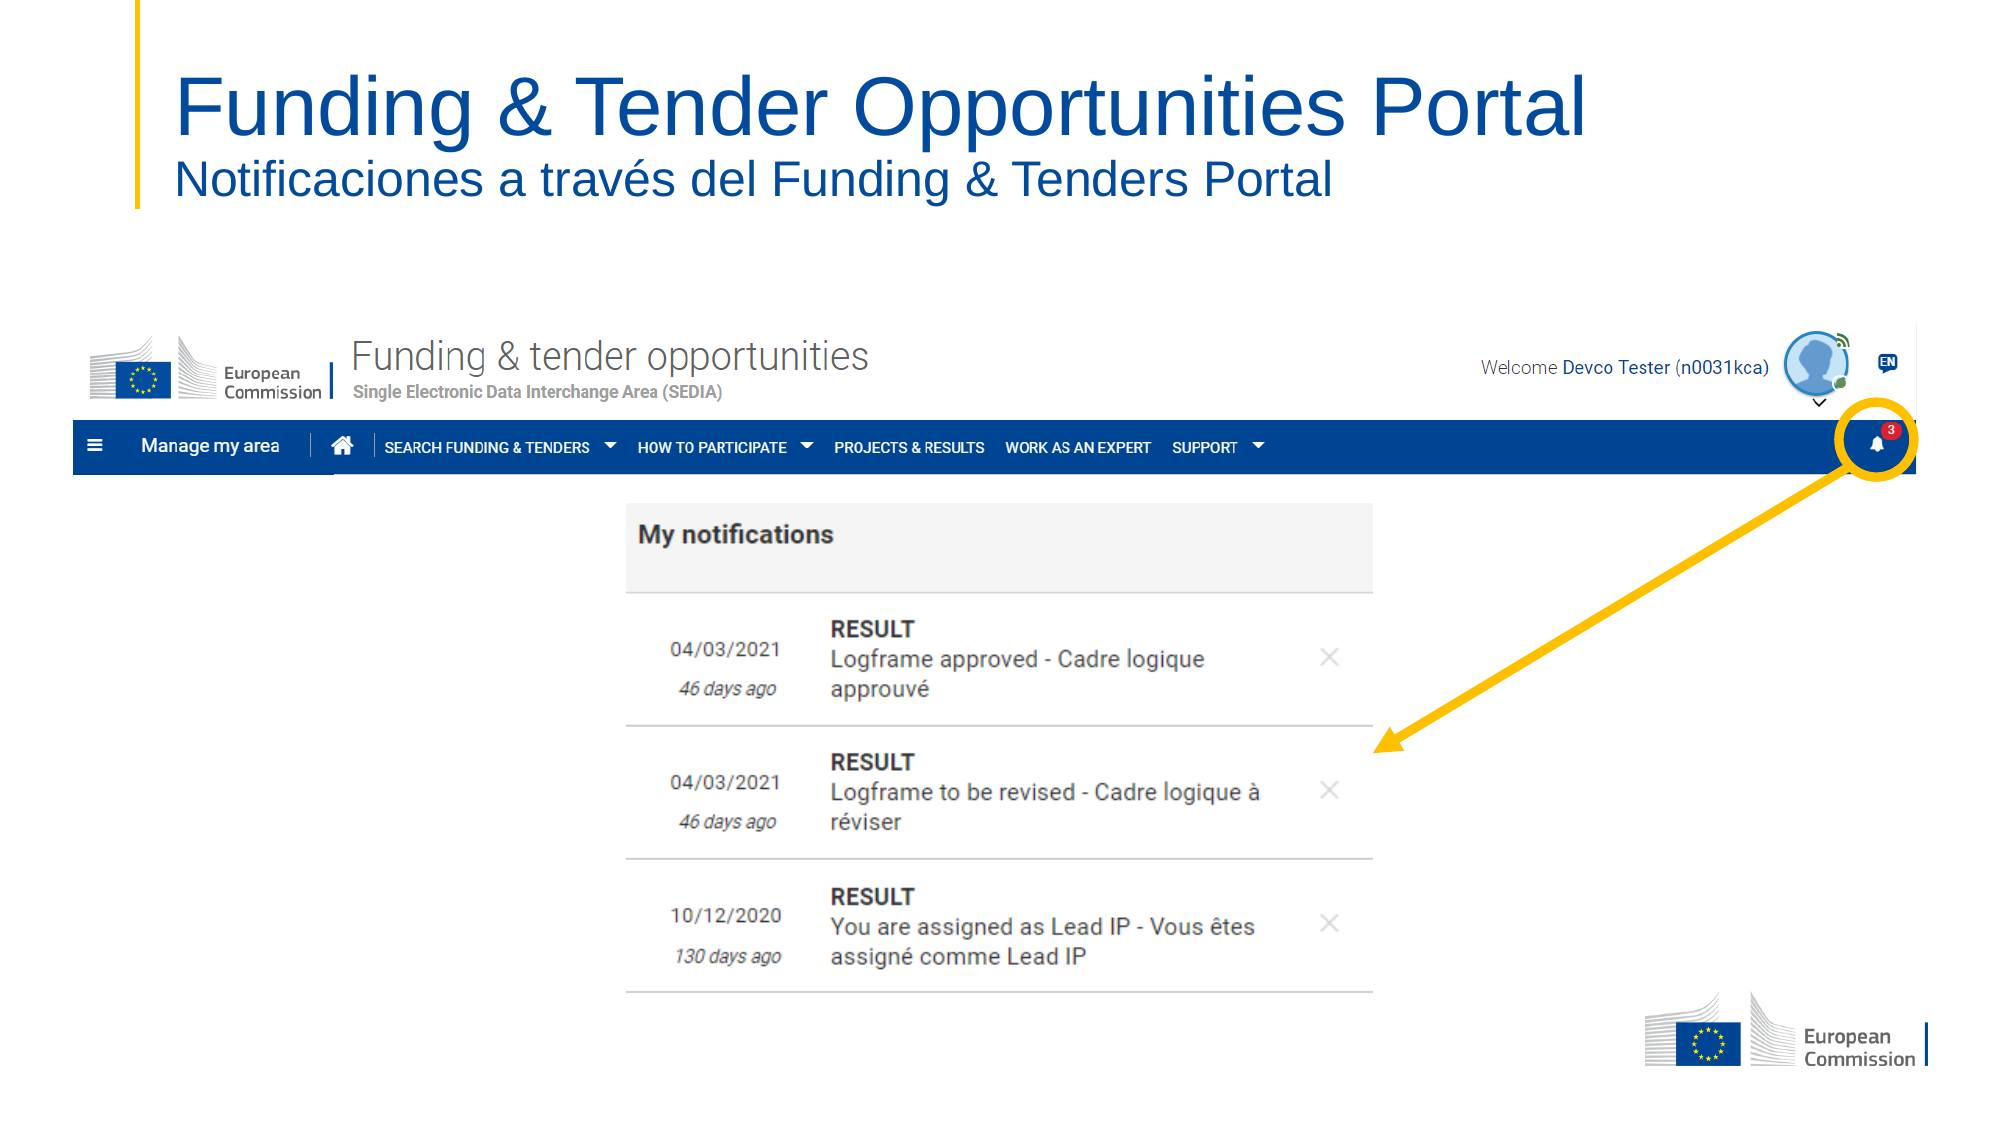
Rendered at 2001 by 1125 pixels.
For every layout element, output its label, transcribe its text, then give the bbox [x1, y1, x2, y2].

title Funding & Tender Opportunities Portal Notificaciones a través del Funding & Tenders Portal [159, 79, 1885, 208]
picture [626, 503, 1373, 1004]
picture [73, 324, 1917, 475]
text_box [1372, 466, 1850, 754]
text_box [1861, 475, 1892, 479]
picture [1645, 991, 1928, 1066]
